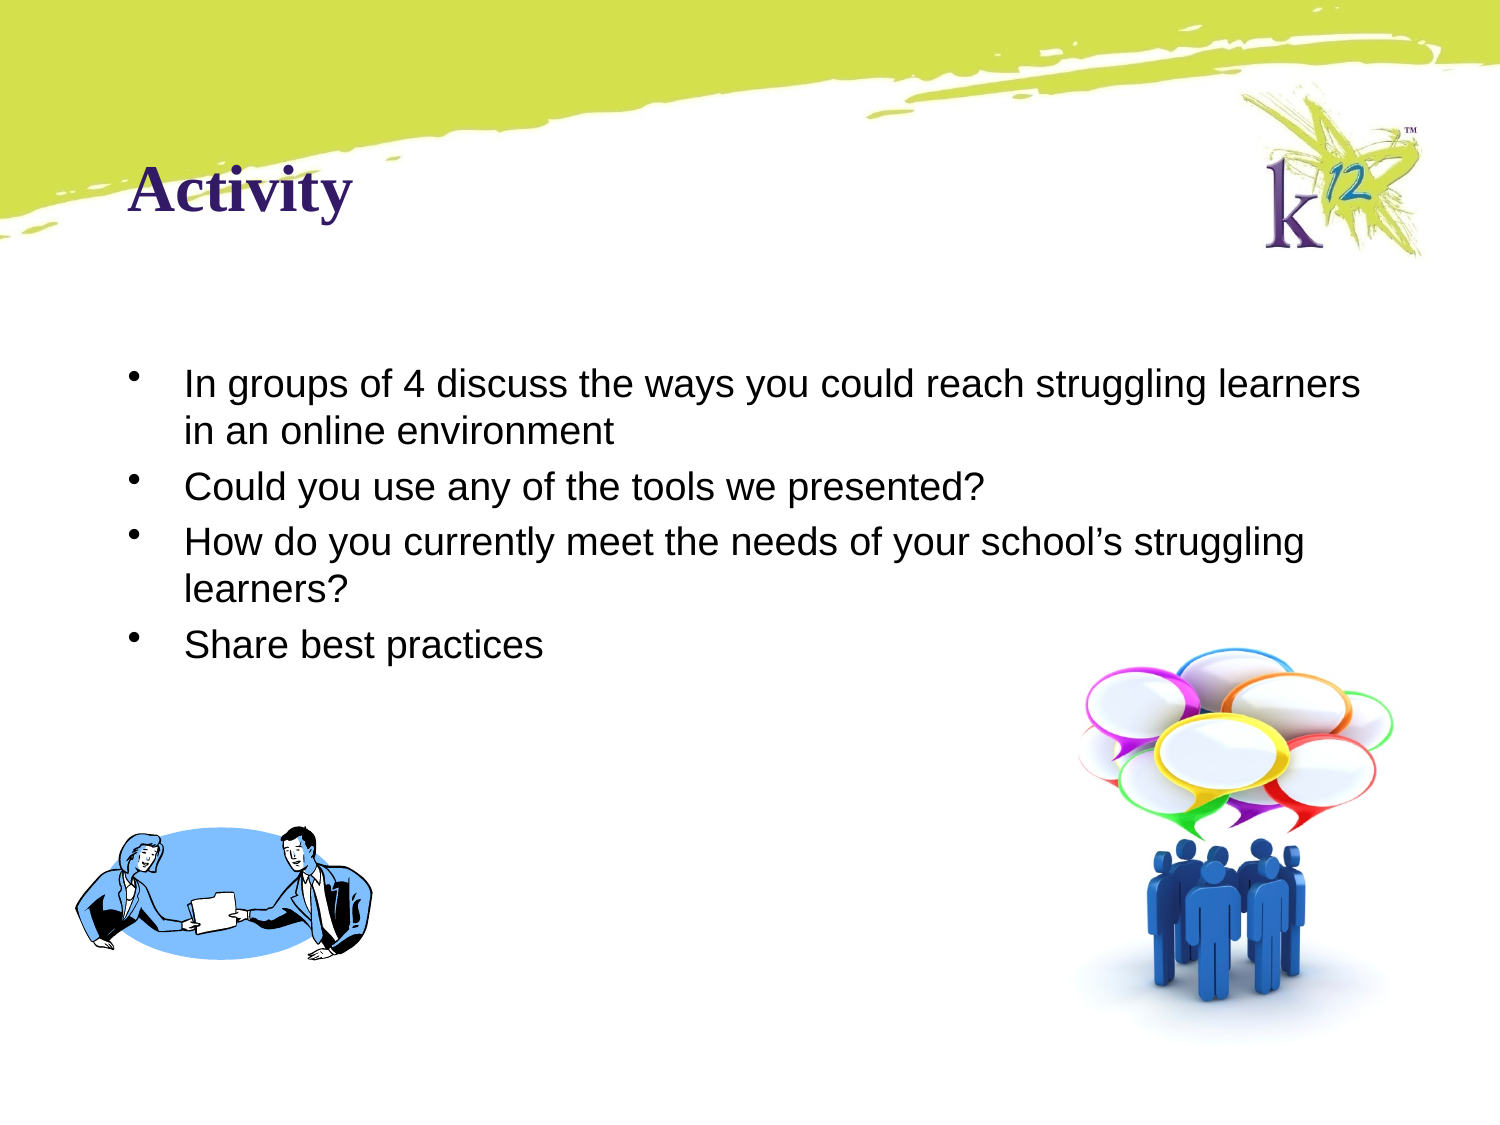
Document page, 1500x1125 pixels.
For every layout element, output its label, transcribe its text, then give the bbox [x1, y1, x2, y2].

title Activity [112, 137, 1201, 313]
list In groups of 4 discuss the ways you could reach struggling learners in an online environment Could you use any of the tools we presented? How do you currently meet the needs of your school’s struggling learners? Share best practices [112, 349, 1388, 1051]
picture [0, 0, 1500, 1125]
